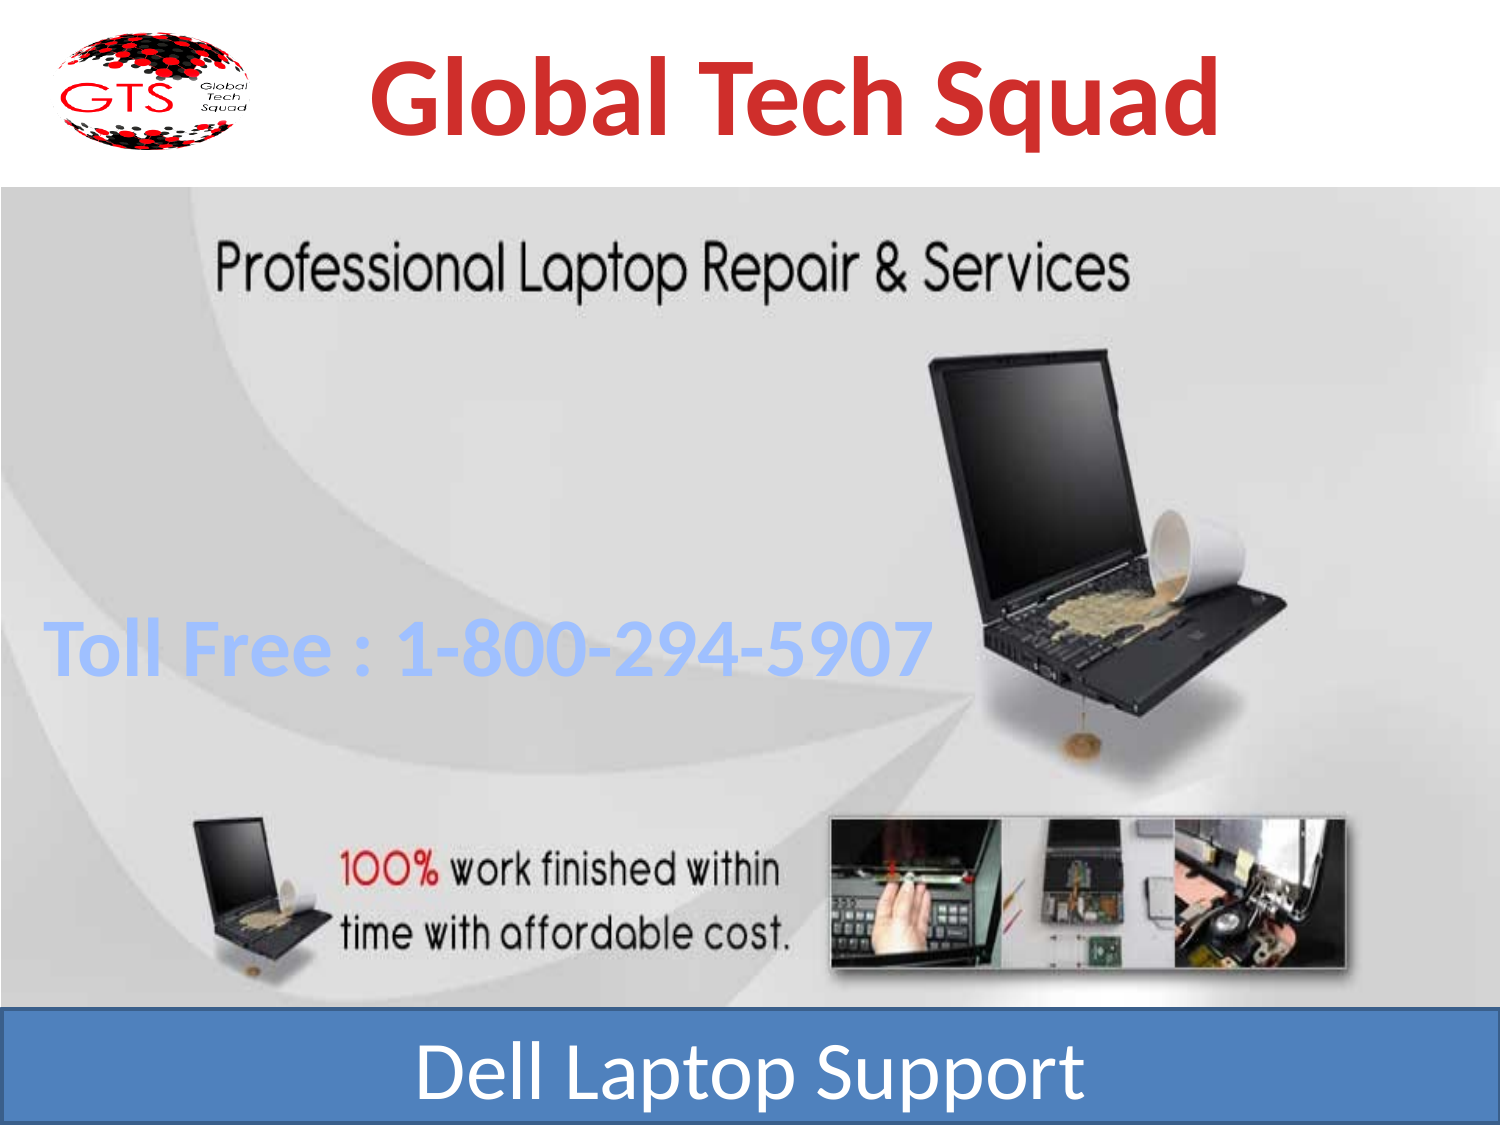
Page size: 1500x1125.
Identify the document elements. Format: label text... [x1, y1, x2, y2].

text_box Global Tech Squad [354, 15, 1239, 166]
text_box Dell Laptop Support [0, 1015, 1500, 1125]
picture [1, 187, 1500, 1010]
picture [49, 32, 251, 151]
